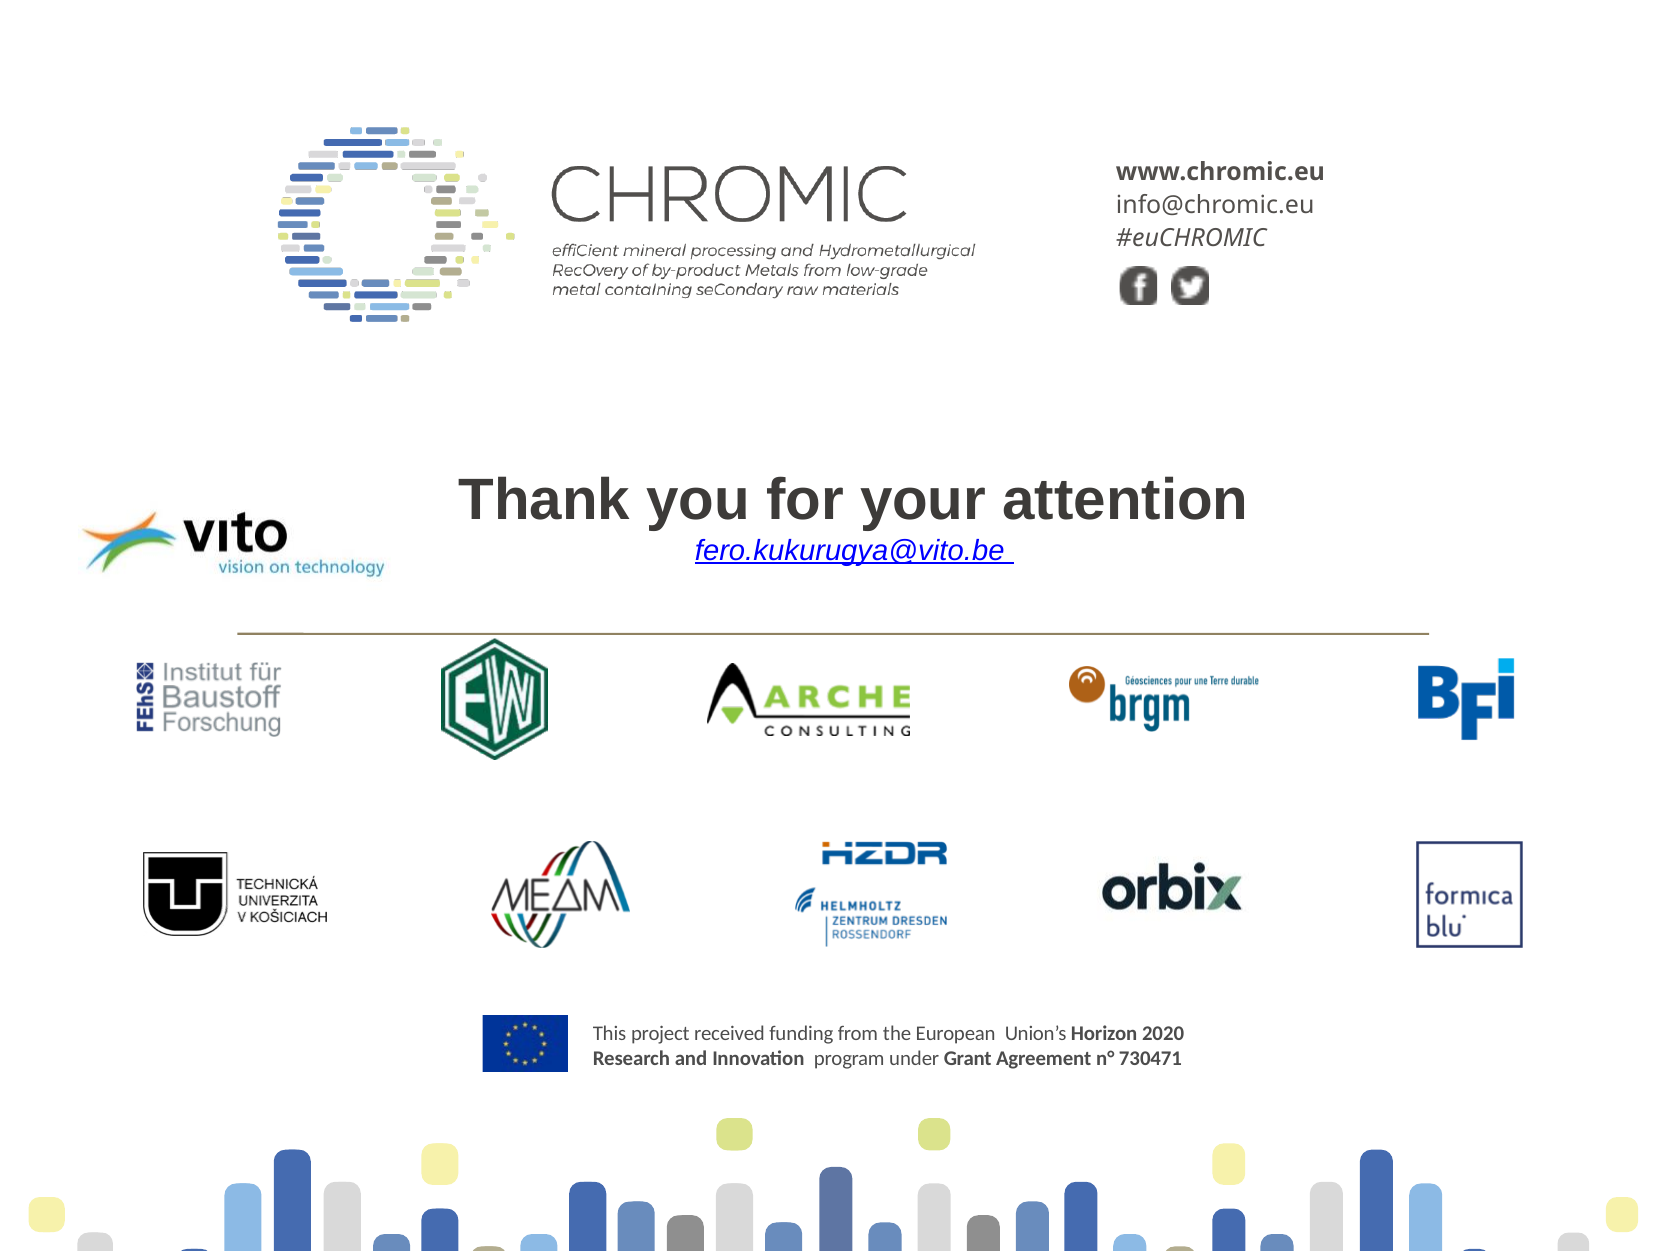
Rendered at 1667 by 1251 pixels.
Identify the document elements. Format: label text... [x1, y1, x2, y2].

picture [78, 493, 392, 596]
picture [1416, 840, 1523, 948]
picture [707, 663, 910, 736]
picture [142, 852, 327, 937]
picture [1033, 792, 1311, 990]
picture [491, 840, 630, 948]
picture [136, 662, 282, 737]
title Thank you for your attention fero.kukurugya@vito.be [258, 455, 1450, 567]
picture [482, 1015, 568, 1072]
picture [794, 841, 948, 947]
picture [1068, 666, 1260, 733]
picture [1418, 657, 1515, 741]
picture [440, 638, 548, 761]
picture [251, 37, 1001, 413]
